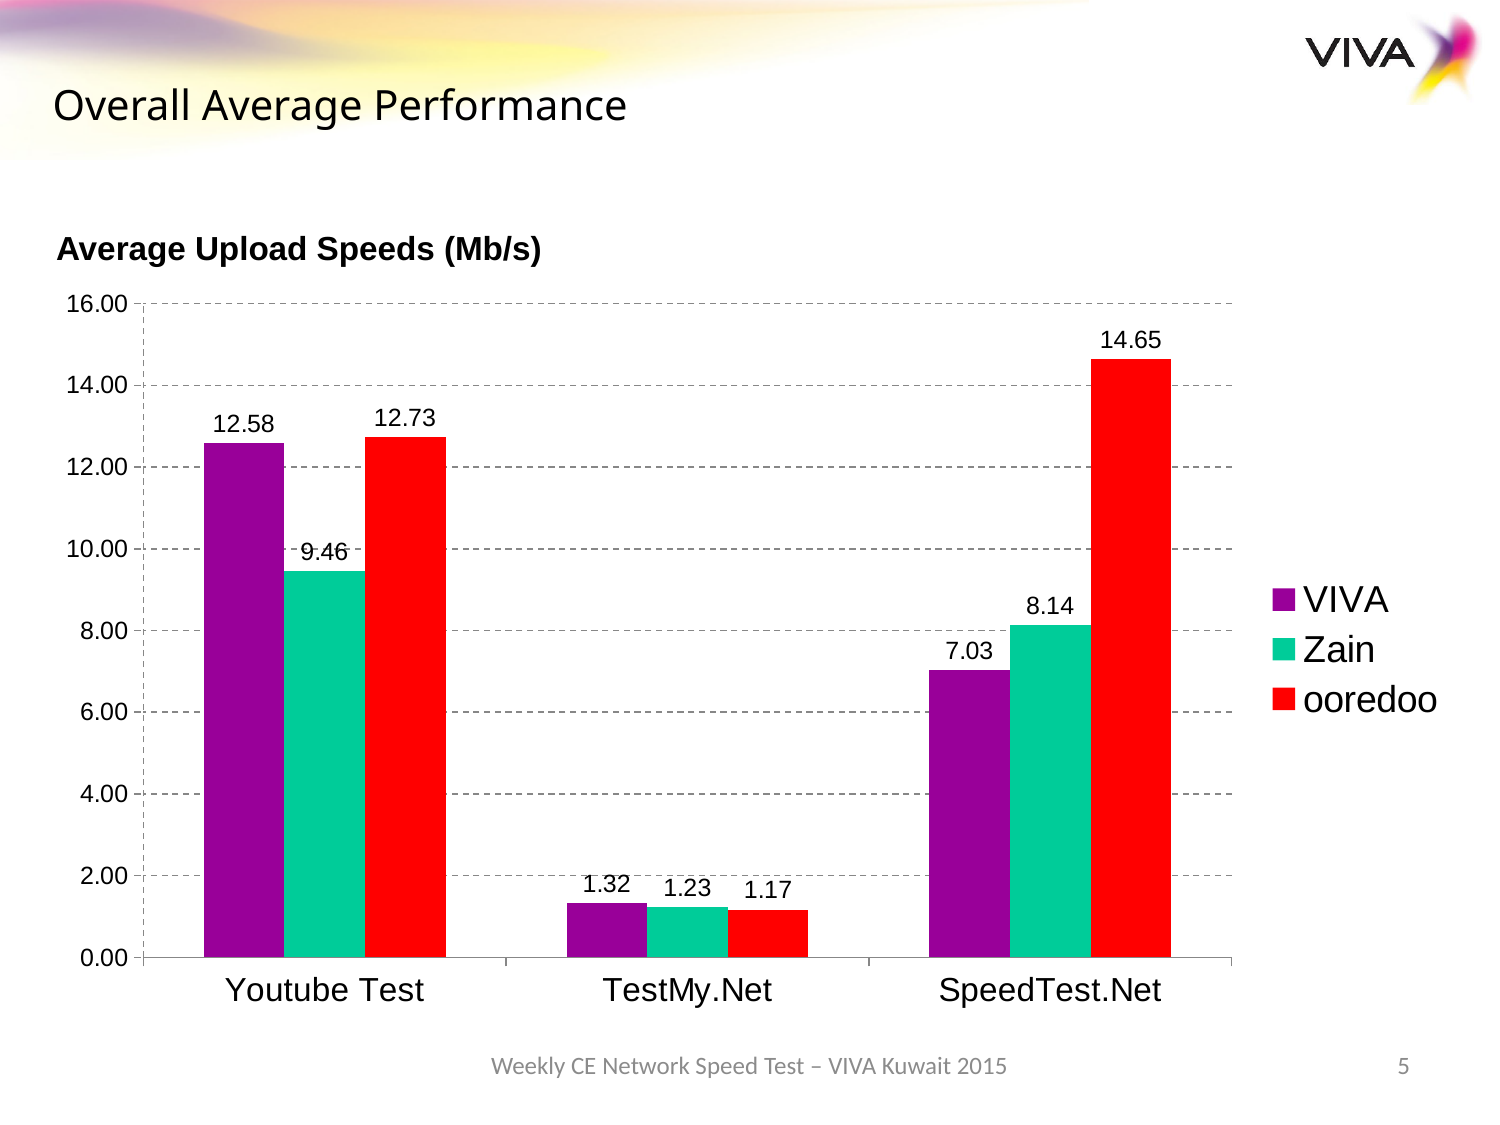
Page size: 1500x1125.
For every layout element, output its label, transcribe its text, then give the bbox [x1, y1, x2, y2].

chart [37, 275, 1463, 1024]
text_box Average Upload Speeds (Mb/s) [41, 219, 1093, 273]
text_box Weekly CE Network Speed Test – VIVA Kuwait 2015 [205, 1042, 1074, 1103]
text_box Overall Average Performance [37, 24, 1278, 184]
text_box 5 [1074, 1042, 1425, 1103]
picture [1300, 12, 1485, 105]
picture [0, 0, 1089, 160]
